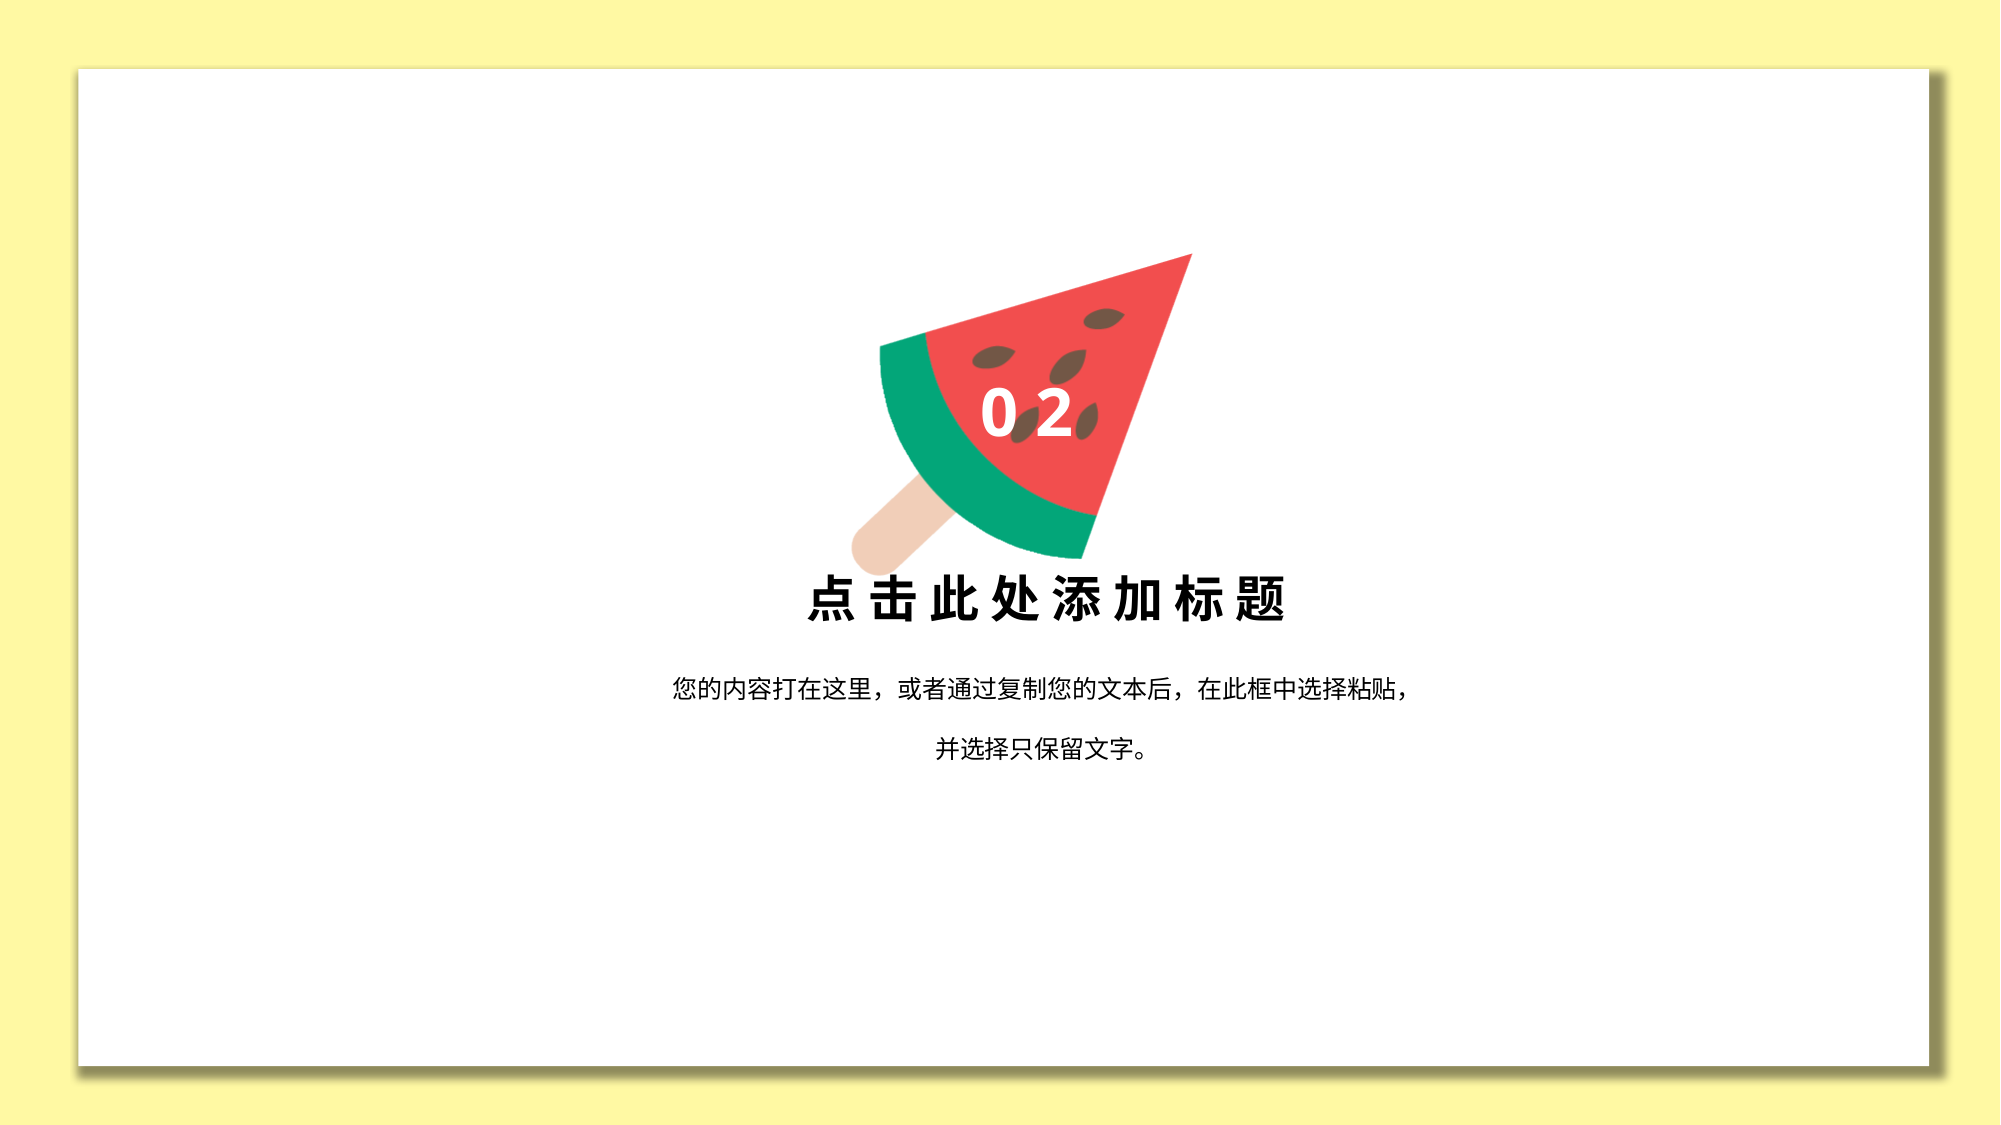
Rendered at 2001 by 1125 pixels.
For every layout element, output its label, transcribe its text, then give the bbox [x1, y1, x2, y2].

text_box [77, 68, 1930, 1067]
text_box 您的内容打在这里，或者通过复制您的文本后，在此框中选择粘贴，并选择只保留文字。 [652, 636, 1443, 771]
picture [631, 237, 1328, 646]
